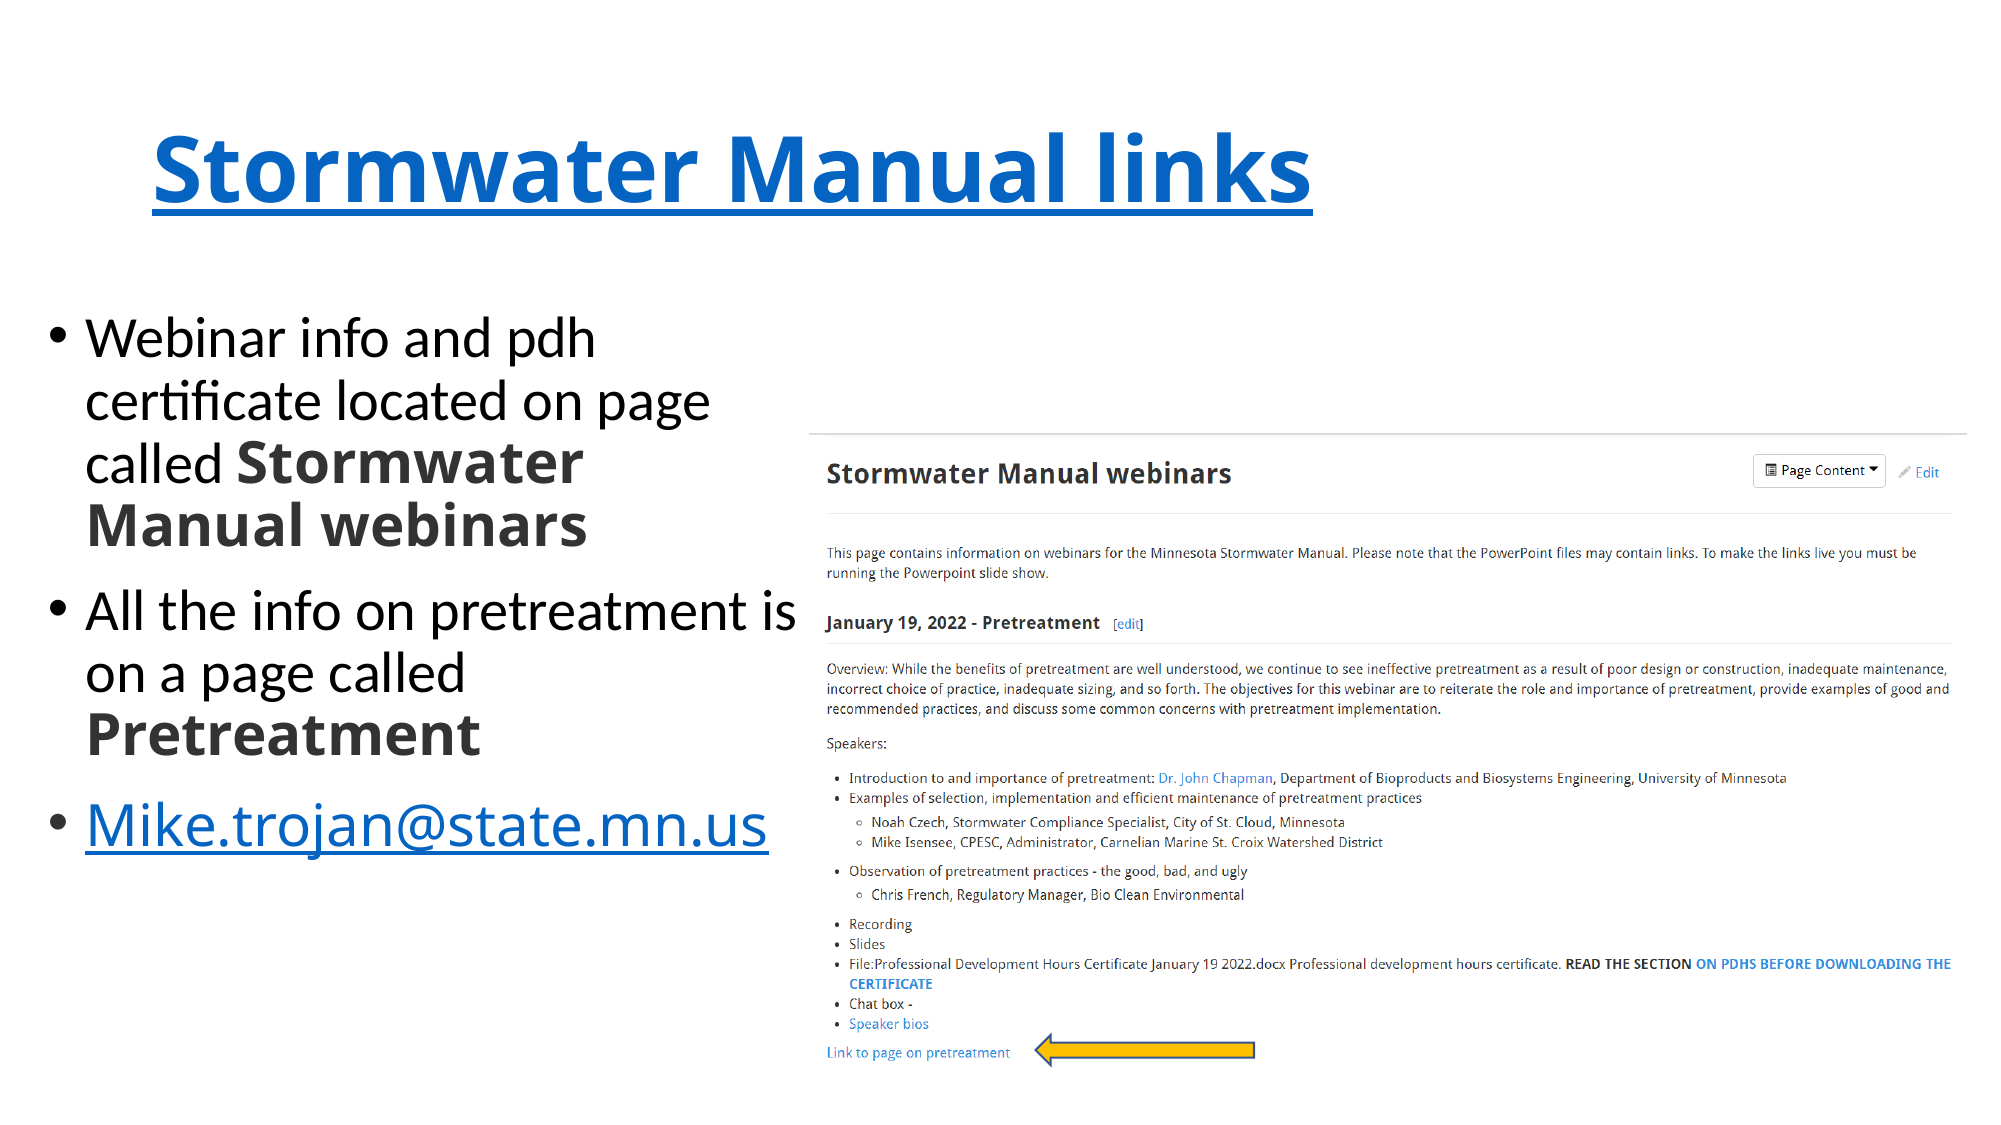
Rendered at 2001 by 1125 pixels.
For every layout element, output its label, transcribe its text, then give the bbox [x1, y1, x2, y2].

picture [809, 429, 1968, 1066]
title Stormwater Manual links [137, 59, 1863, 278]
list Webinar info and pdh certificate located on page called Stormwater Manual webinars All the info on pretreatment is on a page called Pretreatment Mike.trojan@state.mn.us [32, 299, 827, 1014]
